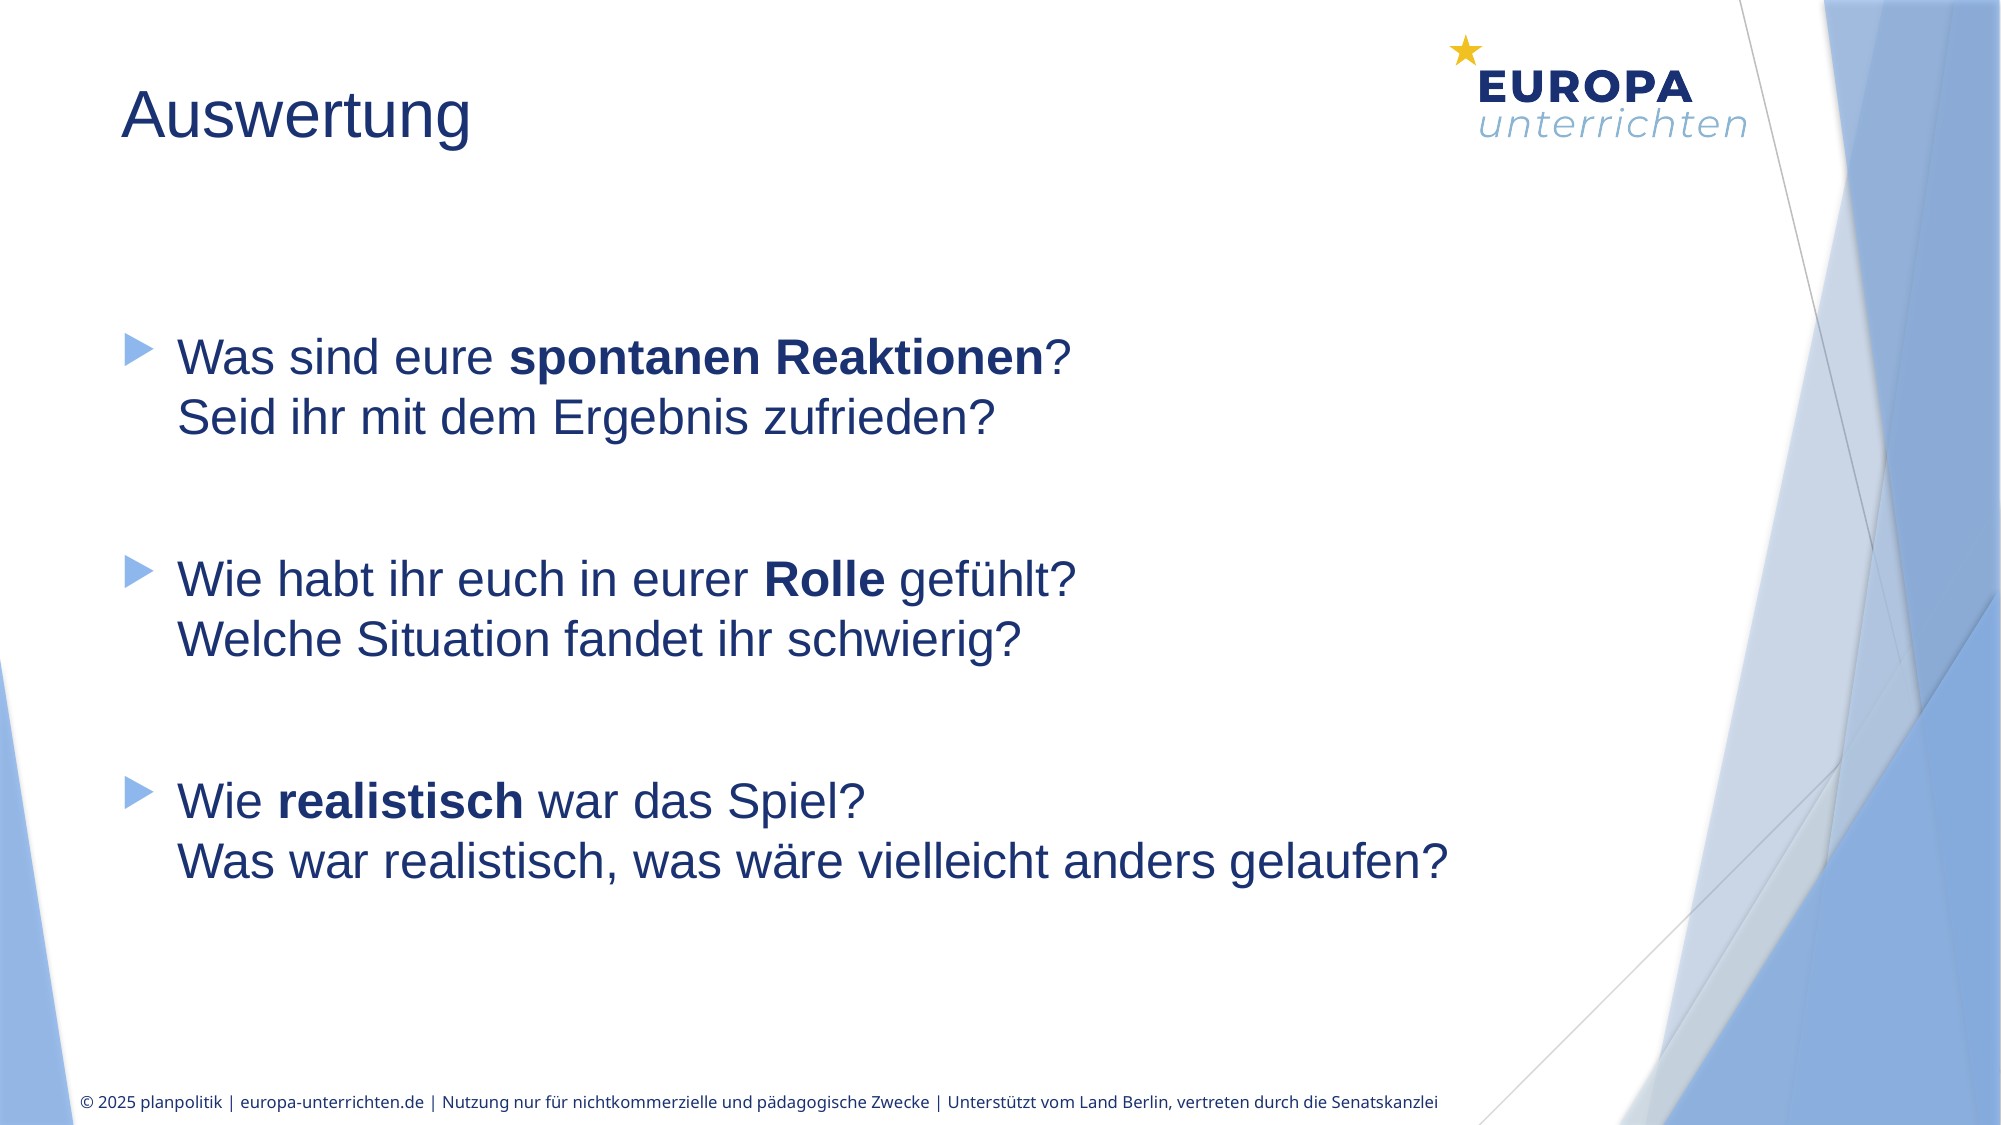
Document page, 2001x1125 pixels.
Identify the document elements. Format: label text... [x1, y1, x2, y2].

list Was sind eure spontanen Reaktionen? Seid ihr mit dem Ergebnis zufrieden? Wie habt ihr euch in eurer Rolle gefühlt? Welche Situation fandet ihr schwierig? Wie realistisch war das Spiel? Was war realistisch, was wäre vielleicht anders gelaufen? [106, 236, 1711, 1060]
picture [1418, 0, 1777, 179]
list Auswertung [106, 63, 1473, 172]
